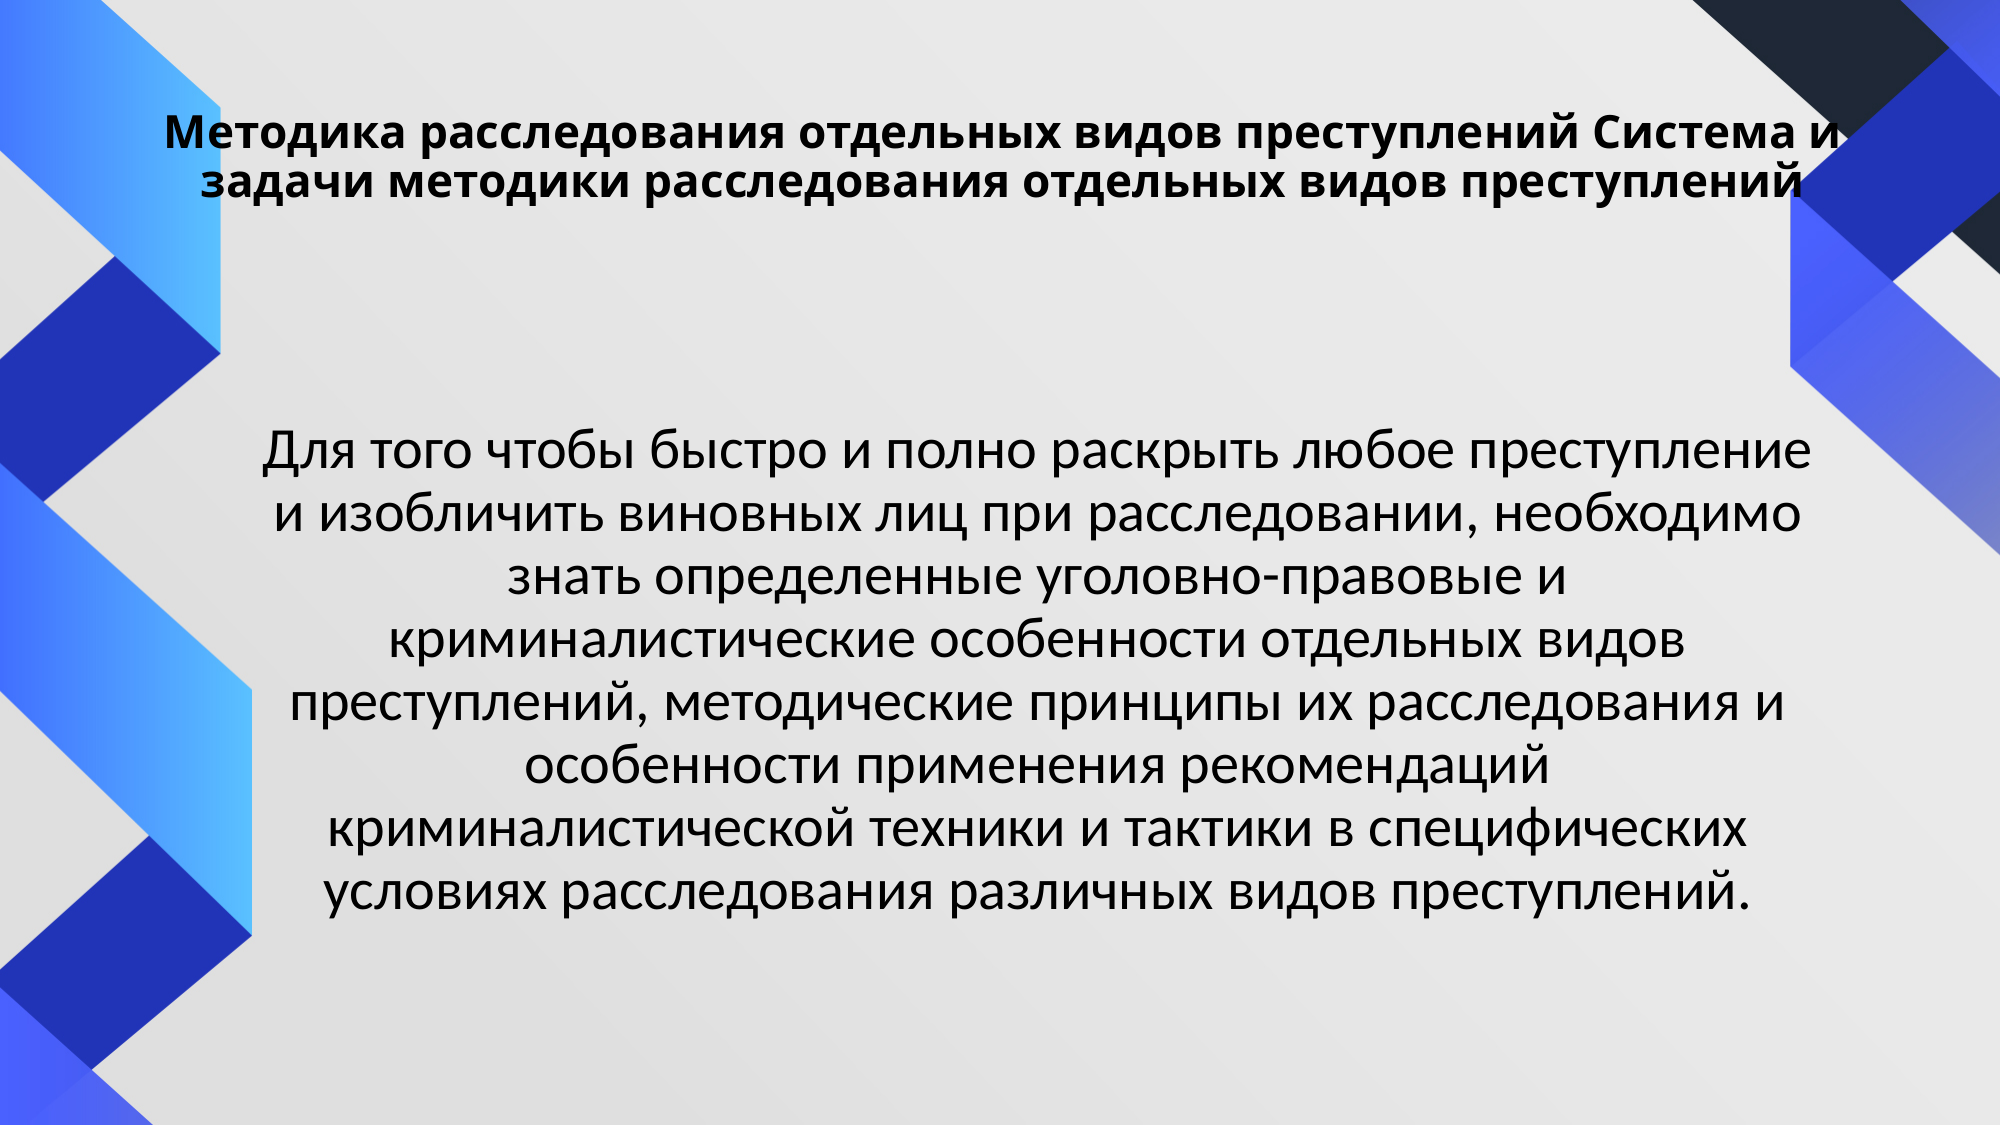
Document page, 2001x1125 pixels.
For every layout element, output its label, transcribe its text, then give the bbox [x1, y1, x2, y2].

list Для того чтобы быстро и полно раскрыть любое преступление и изобличить виновных лиц при расследовании, необходимо знать определенные уголовно-правовые и криминалистические особенности отдельных видов преступлений, методические принципы их расследования и особенности применения рекомендаций криминалистической техники и тактики в специфических условиях расследования различных видов преступлений. [245, 411, 1831, 1125]
title Методика расследования отдельных видов преступлений Система и задачи методики расследования отдельных видов преступлений [141, 0, 1867, 218]
picture [0, 0, 2000, 1125]
